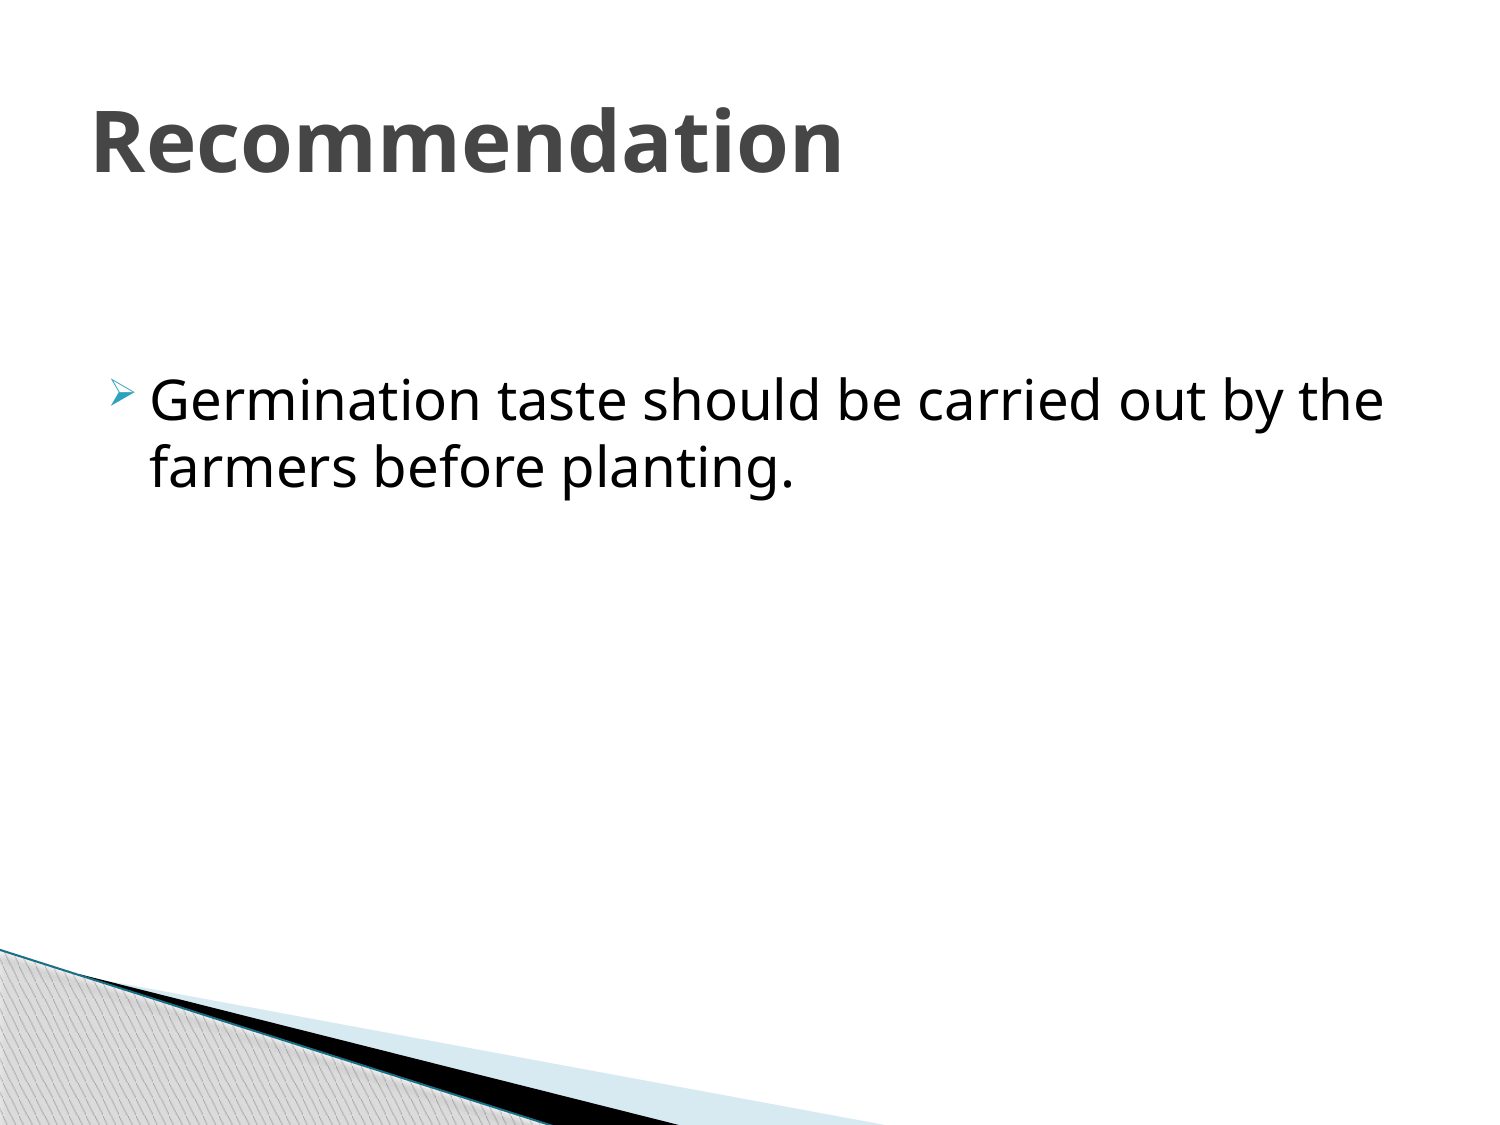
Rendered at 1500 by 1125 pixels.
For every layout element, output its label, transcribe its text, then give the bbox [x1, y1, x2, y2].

title Recommendation [75, 45, 1425, 233]
list Germination taste should be carried out by the farmers before planting. [75, 243, 1425, 986]
